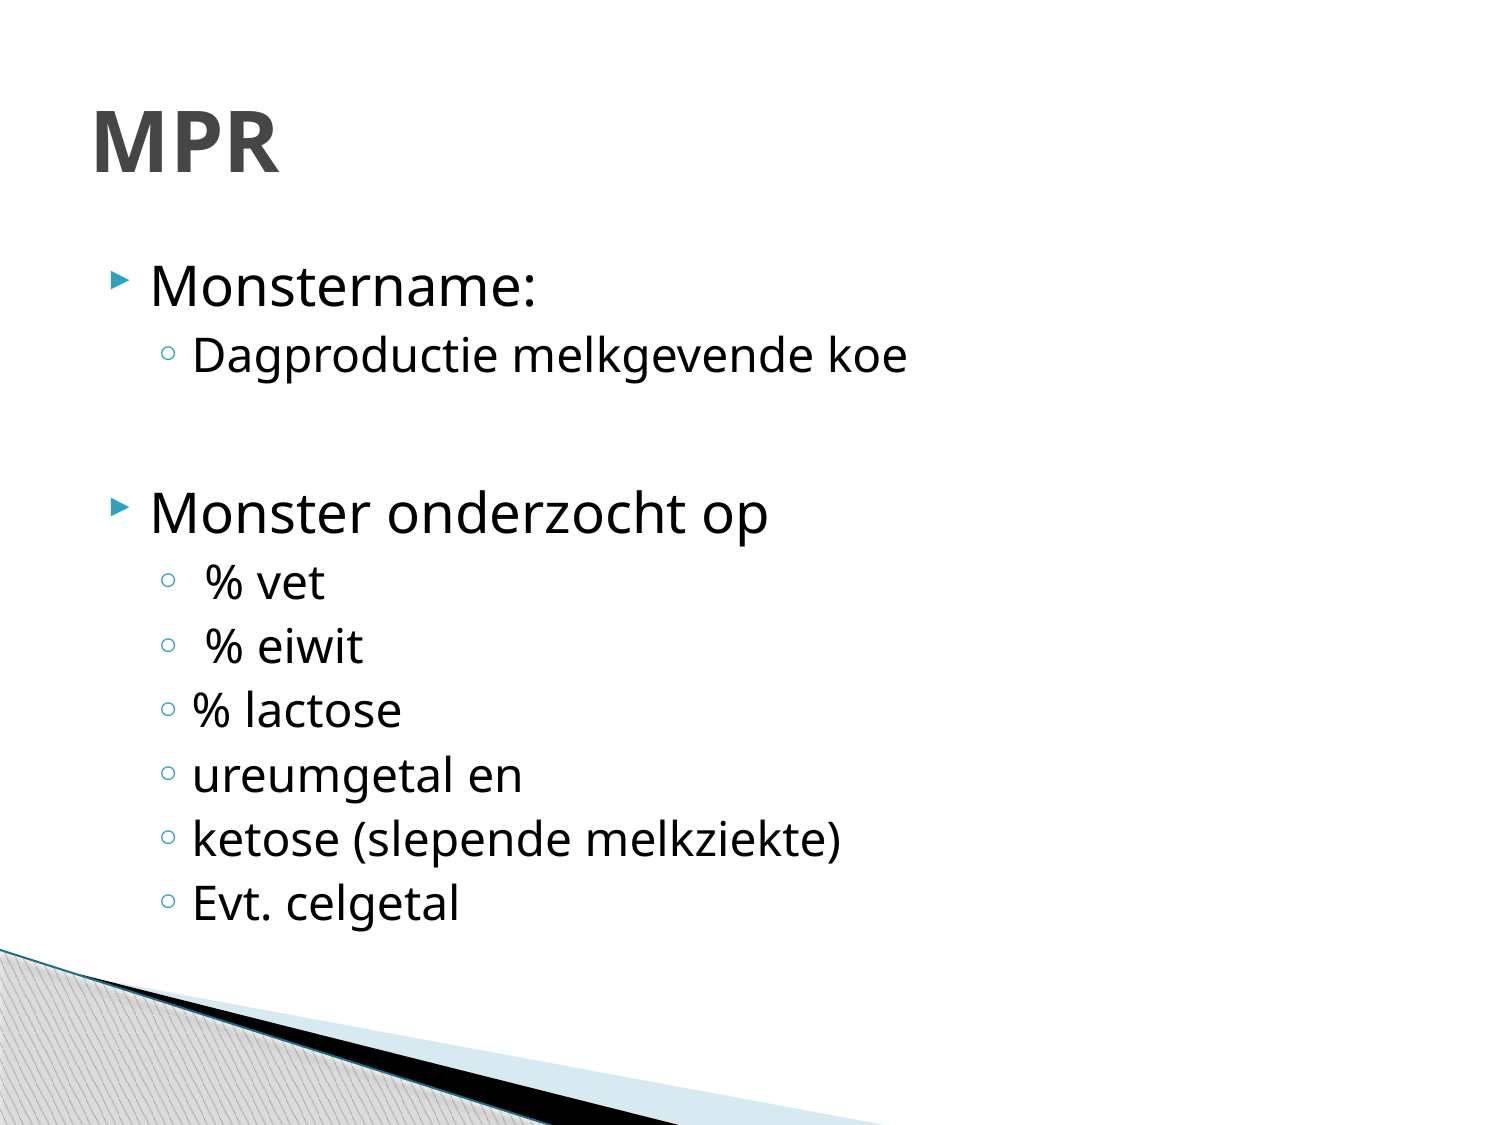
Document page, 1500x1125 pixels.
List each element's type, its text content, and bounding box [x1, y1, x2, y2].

list Monstername: Dagproductie melkgevende koe Monster onderzocht op % vet % eiwit % lactose ureumgetal en ketose (slepende melkziekte) Evt. celgetal [75, 243, 1425, 986]
title MPR [75, 45, 1425, 233]
